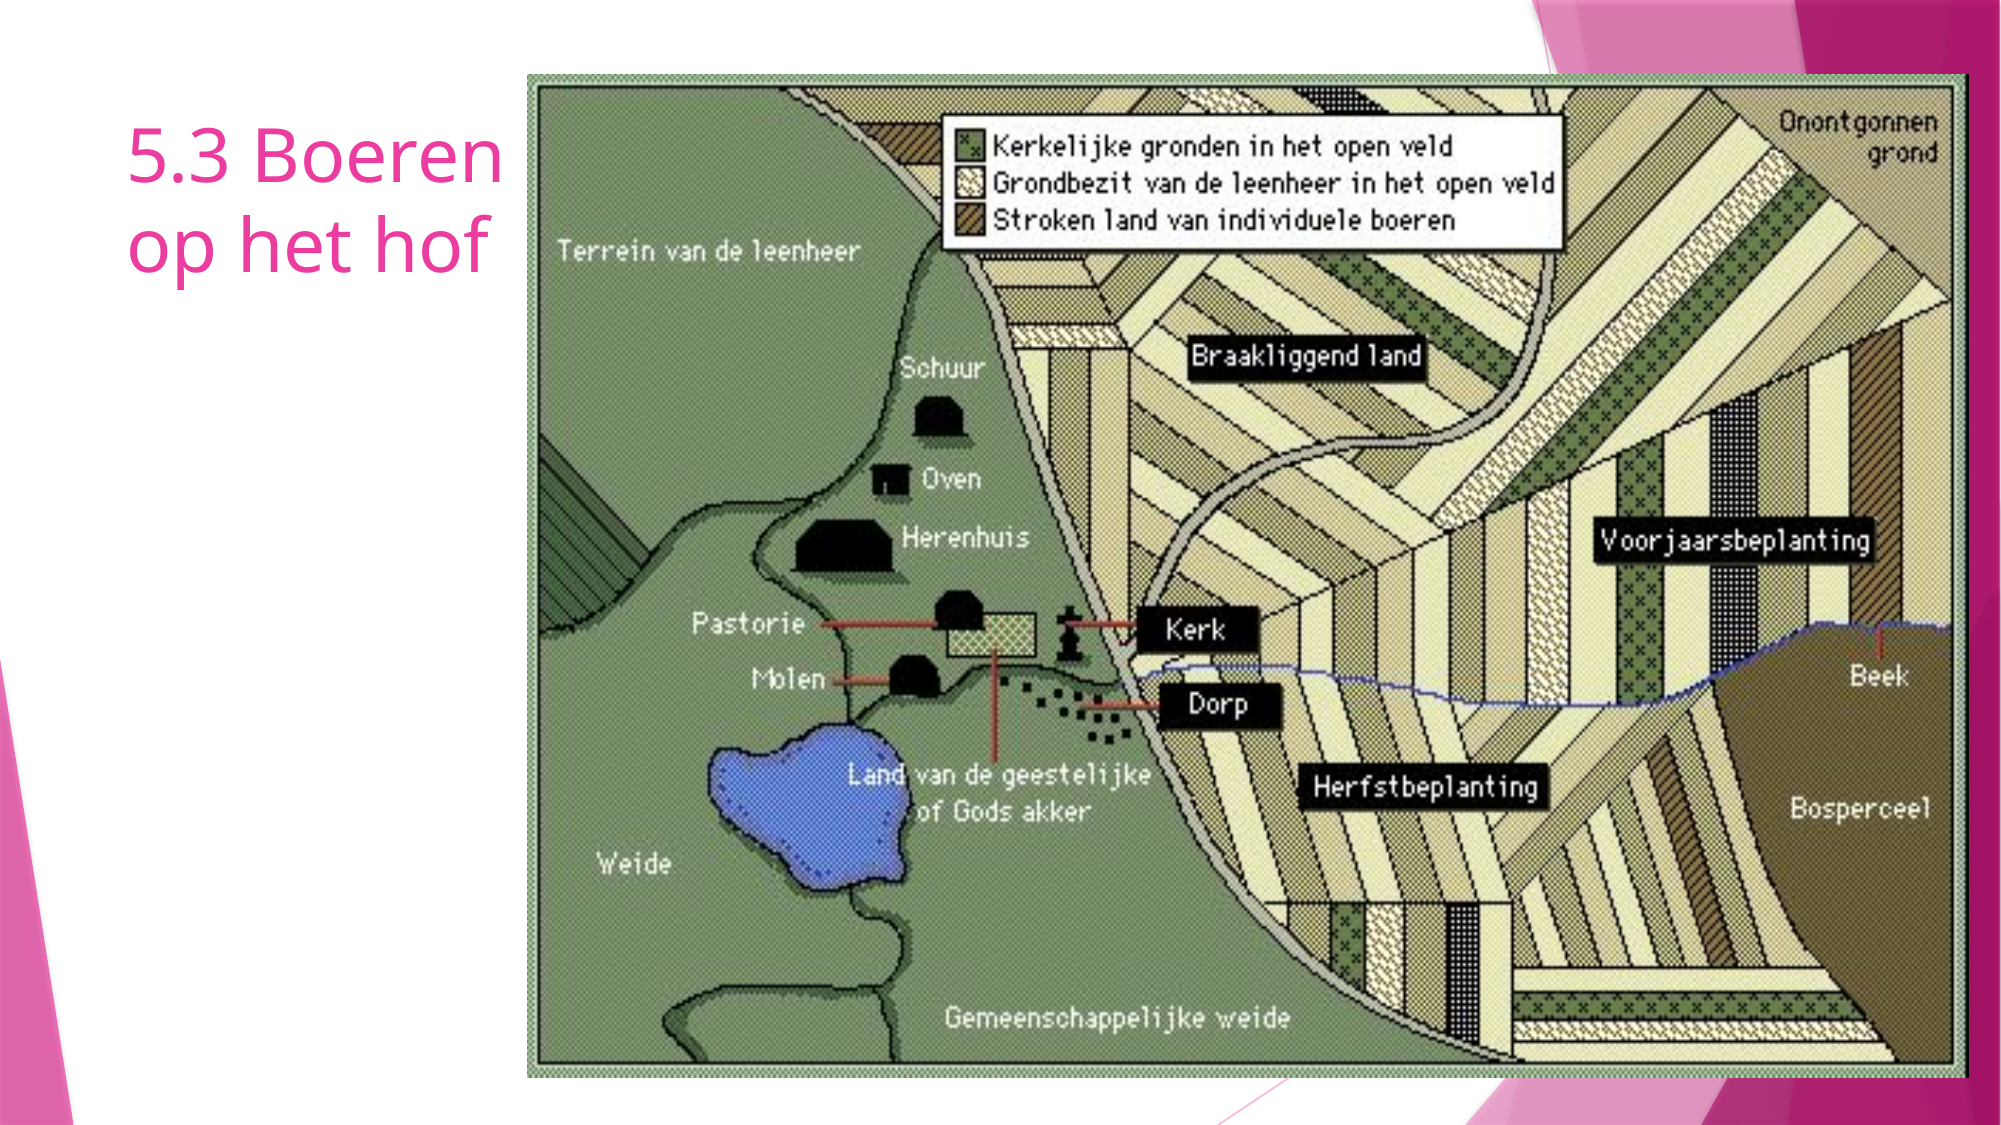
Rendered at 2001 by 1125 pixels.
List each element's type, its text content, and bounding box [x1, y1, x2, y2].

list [526, 74, 1969, 1078]
title 5.3 Boeren op het hof [111, 99, 521, 317]
